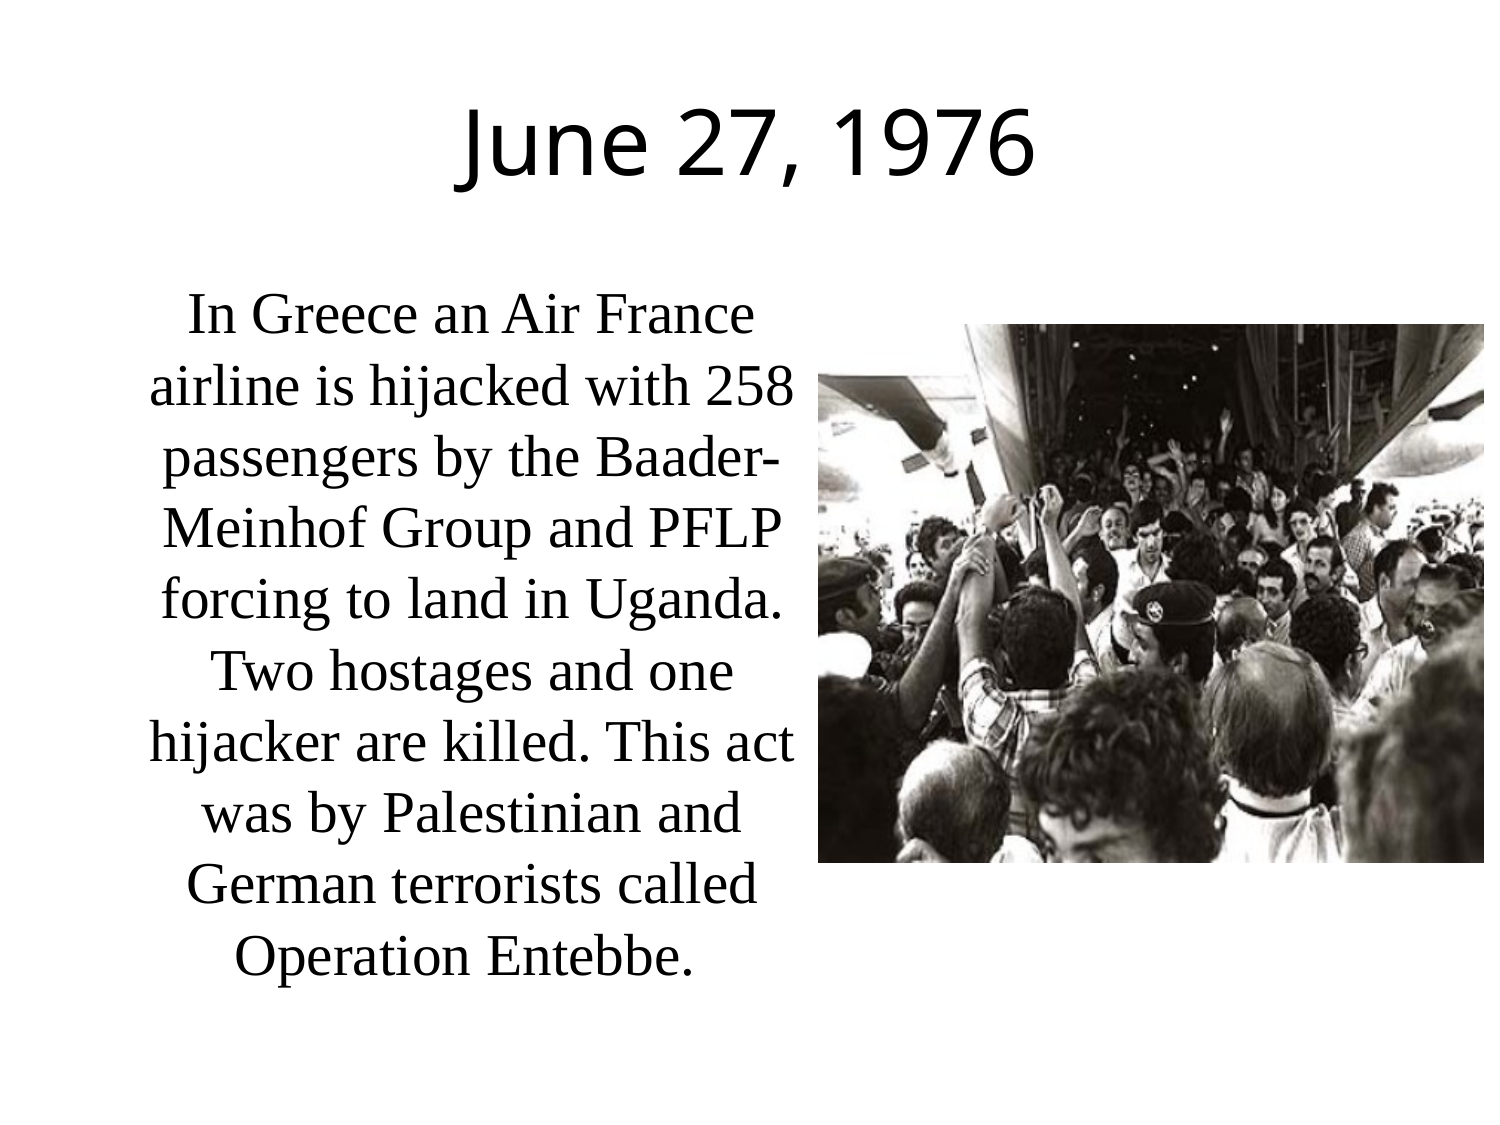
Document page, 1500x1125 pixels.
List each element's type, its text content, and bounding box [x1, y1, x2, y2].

picture [818, 324, 1484, 863]
title June 27, 1976 [75, 45, 1425, 233]
list In Greece an Air France airline is hijacked with 258 passengers by the Baader- Meinhof Group and PFLP forcing to land in Uganda. Two hostages and one hijacker are killed. This act was by Palestinian and German terrorists called Operation Entebbe. [75, 262, 813, 1005]
